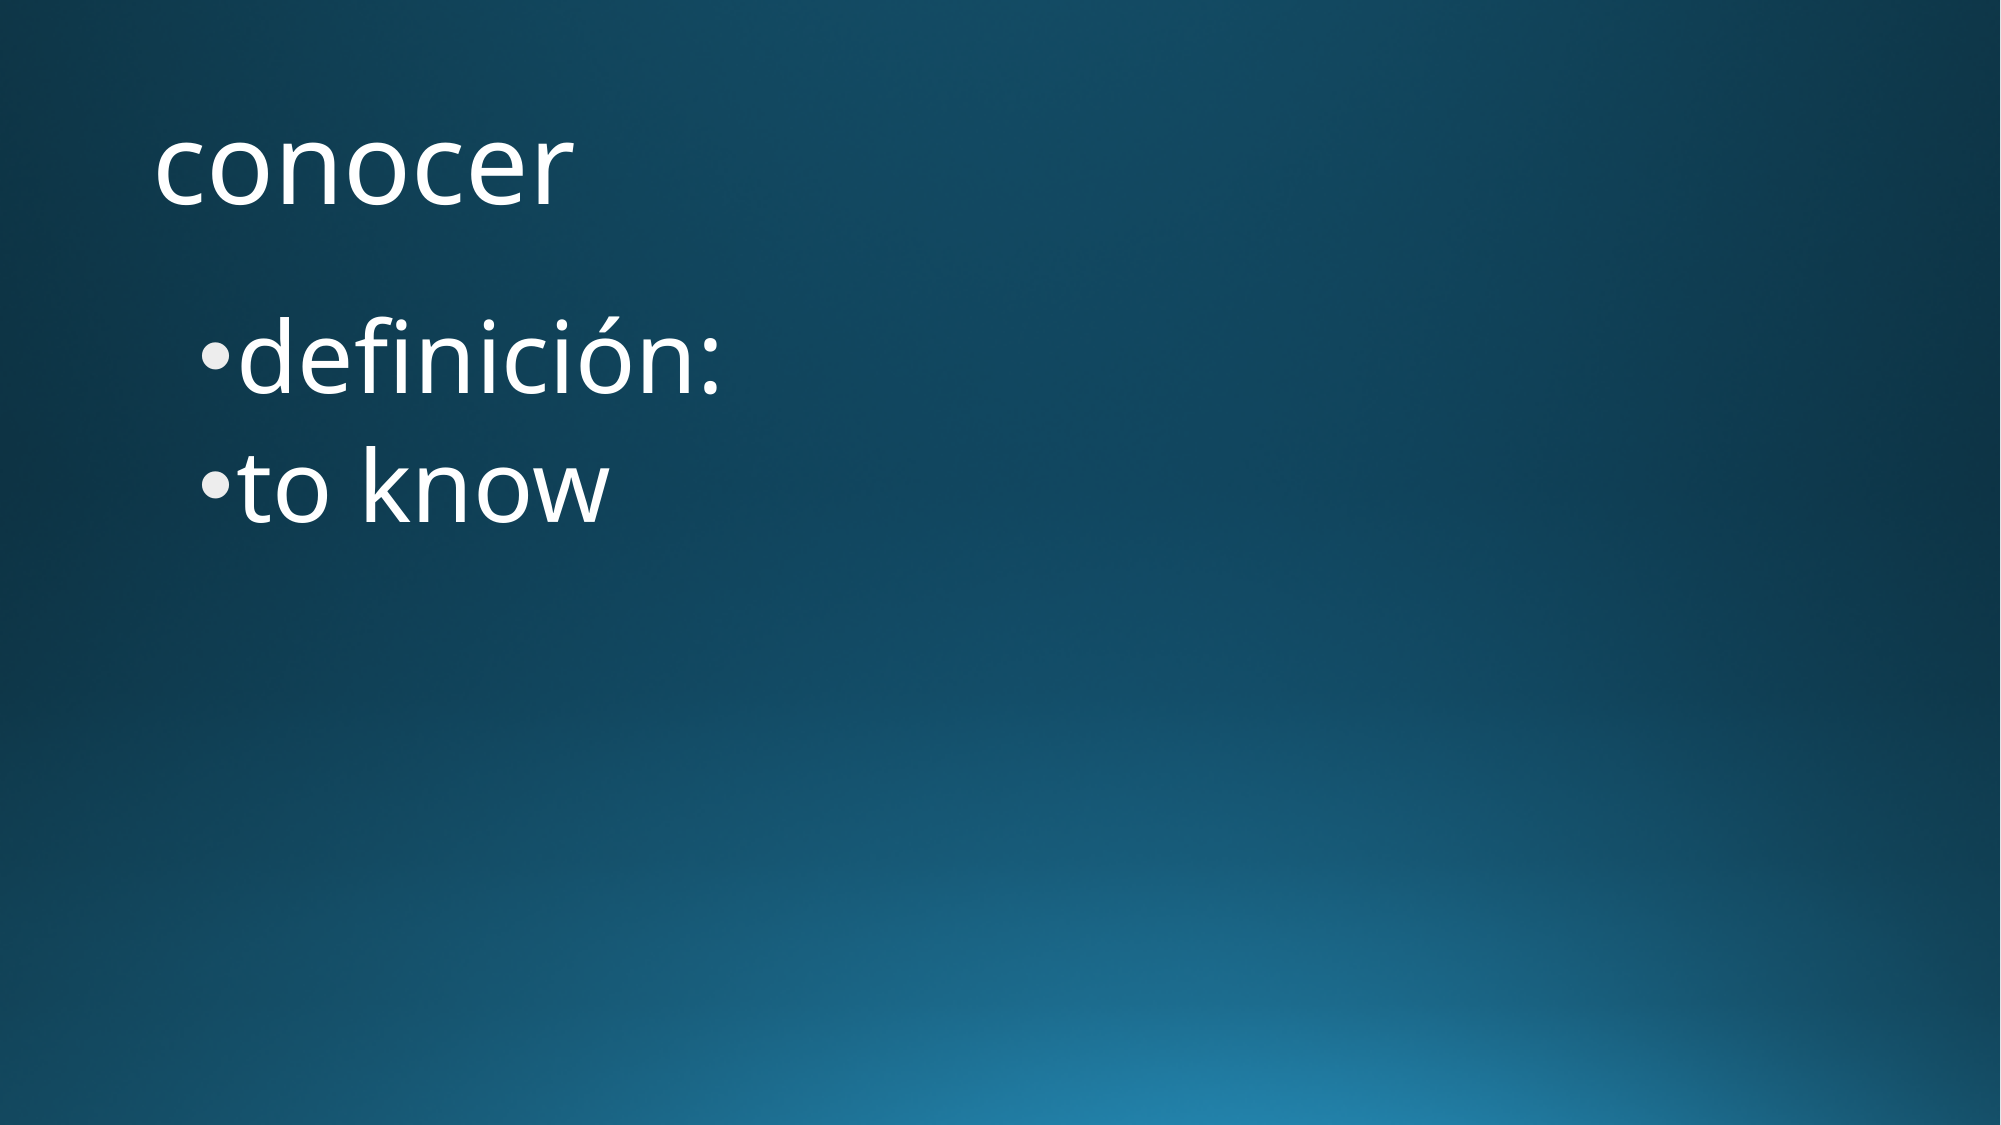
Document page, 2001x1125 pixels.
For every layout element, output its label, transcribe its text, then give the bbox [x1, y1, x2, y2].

picture [0, 0, 2001, 1125]
list definición: to know [183, 299, 1863, 1014]
title conocer [137, 59, 1863, 278]
